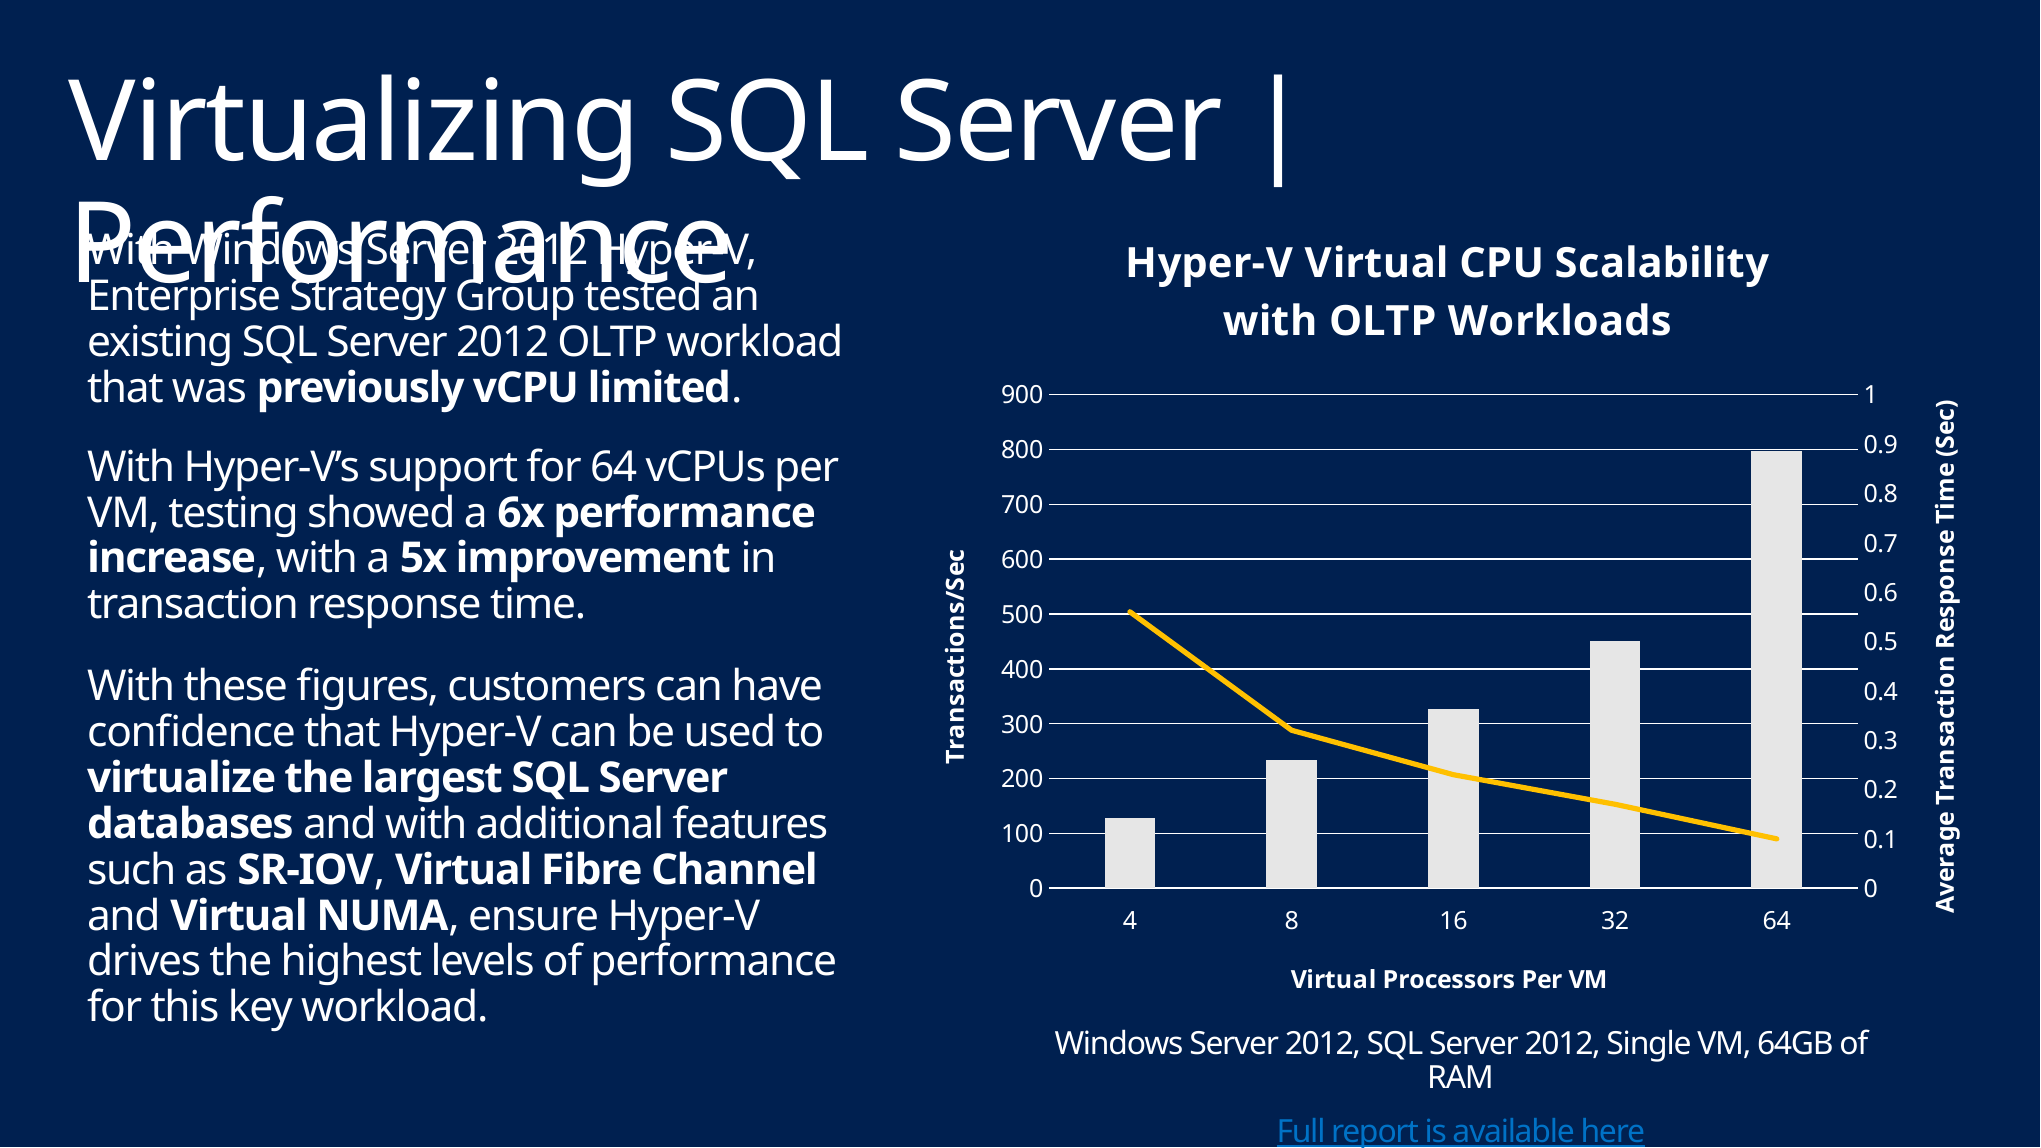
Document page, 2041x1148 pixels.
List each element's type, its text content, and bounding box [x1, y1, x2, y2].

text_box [902, 195, 1992, 1112]
text_box With these figures, customers can have confidence that Hyper-V can be used to virtualize the largest SQL Server databases and with additional features such as SR-IOV, Virtual Fibre Channel and Virtual NUMA, ensure Hyper-V drives the highest levels of performance for this key workload. [87, 663, 863, 1032]
text_box With Hyper-V’s support for 64 vCPUs per VM, testing showed a 6x performance increase, with a 5x improvement in transaction response time. [87, 444, 863, 629]
title Virtualizing SQL Server | Performance [45, 48, 1996, 199]
text_box With Windows Server 2012 Hyper-V, Enterprise Strategy Group tested an existing SQL Server 2012 OLTP workload that was previously vCPU limited. [87, 227, 863, 412]
